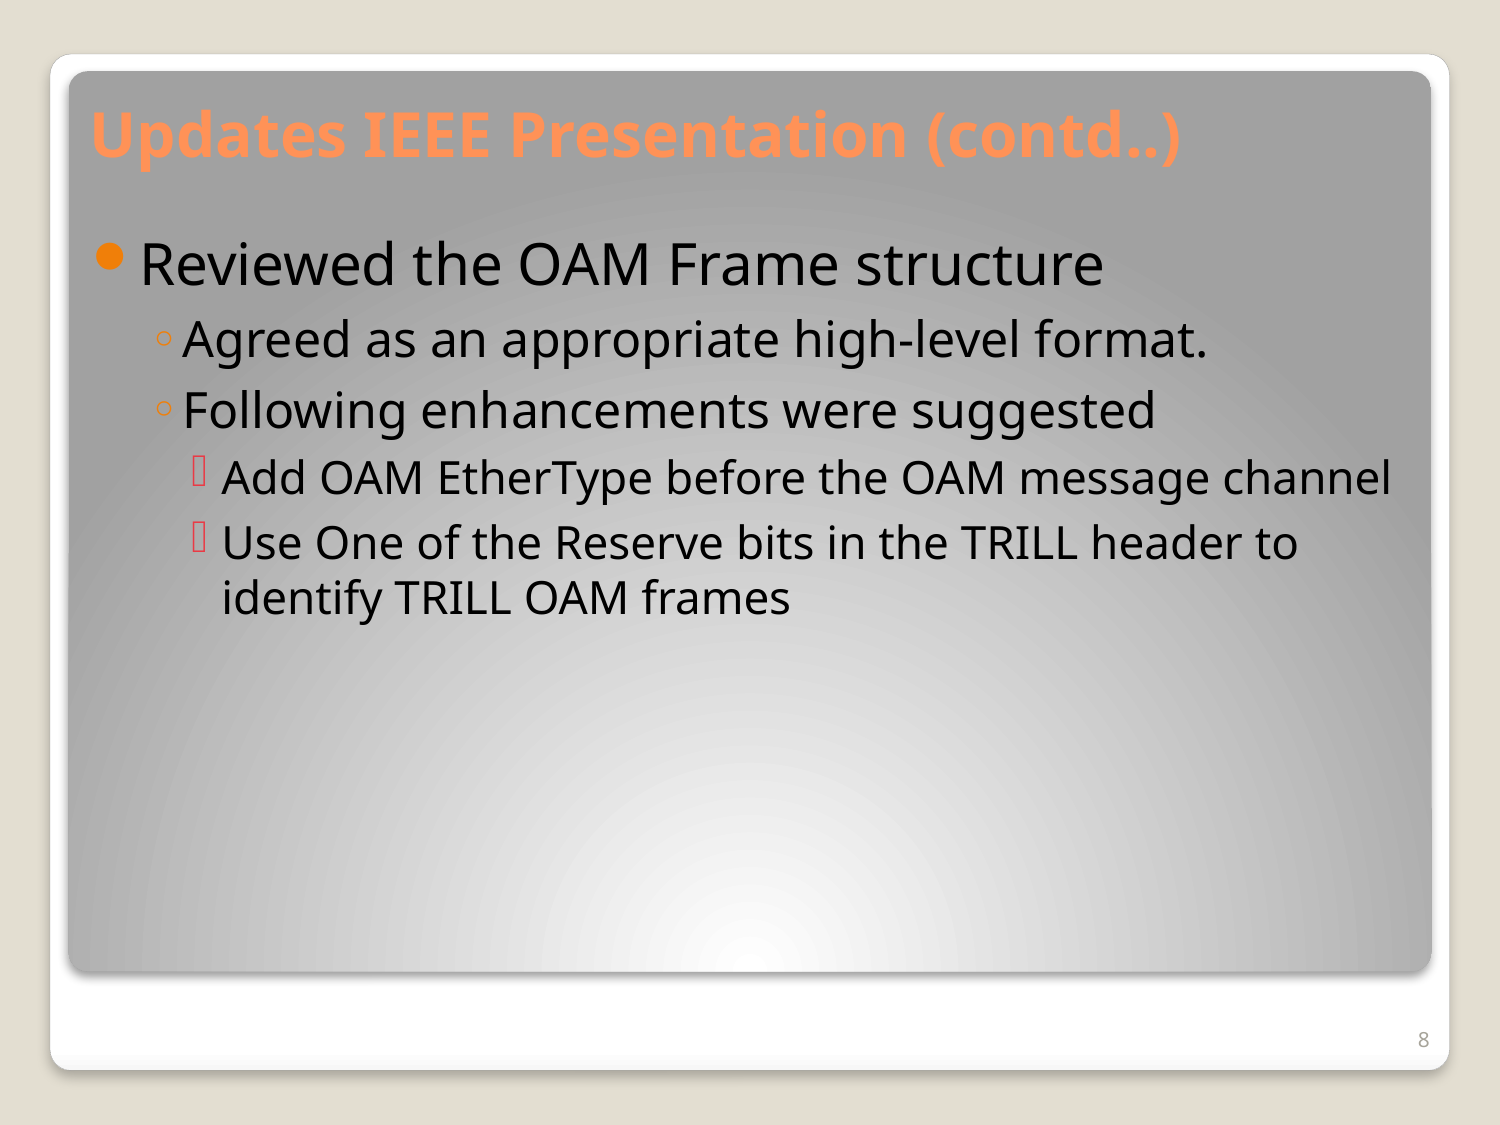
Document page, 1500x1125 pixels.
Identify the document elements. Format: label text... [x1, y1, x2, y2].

list Reviewed the OAM Frame structure Agreed as an appropriate high-level format. Following enhancements were suggested Add OAM EtherType before the OAM message channel Use One of the Reserve bits in the TRILL header to identify TRILL OAM frames [62, 212, 1418, 988]
slide_number 8 [1369, 1002, 1445, 1063]
title Updates IEEE Presentation (contd..) [75, 37, 1418, 178]
